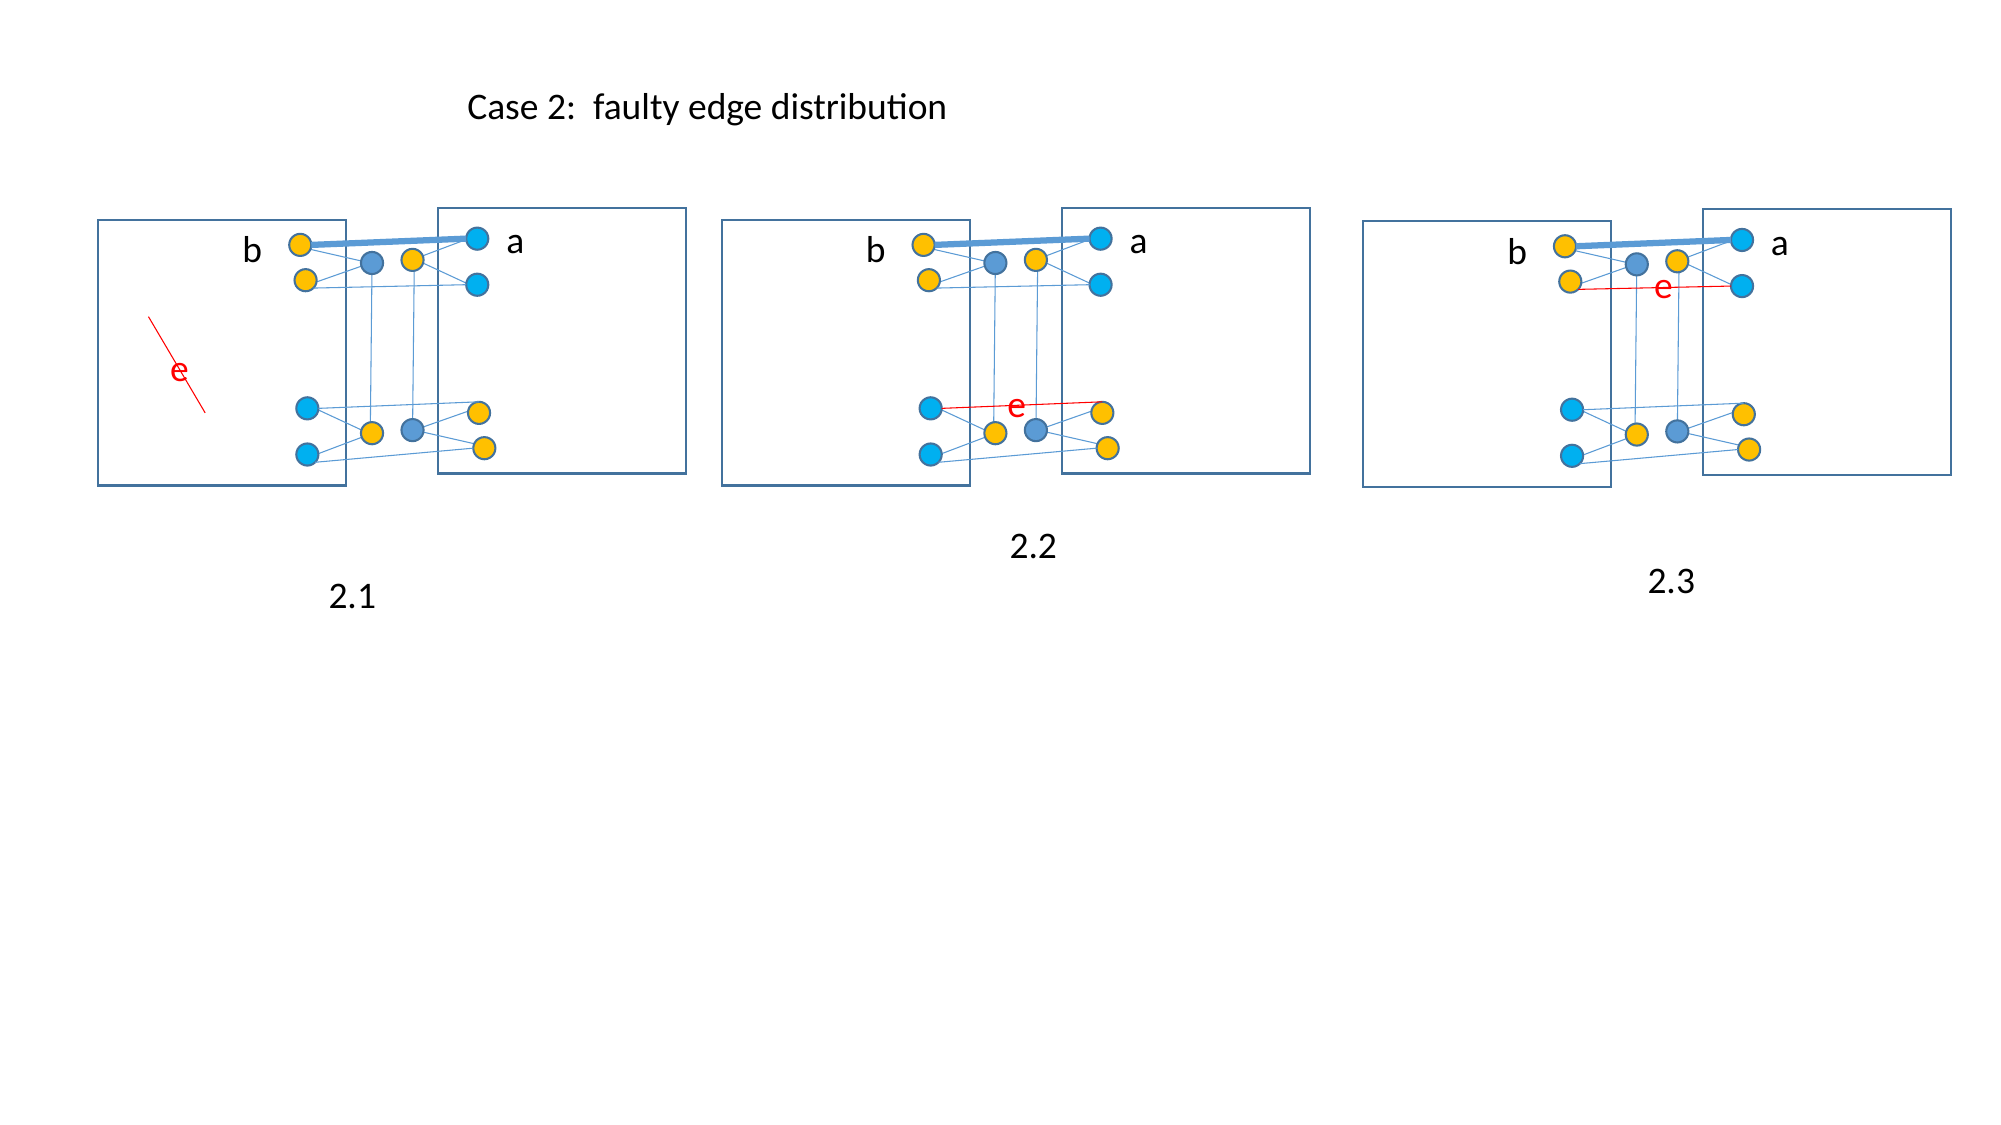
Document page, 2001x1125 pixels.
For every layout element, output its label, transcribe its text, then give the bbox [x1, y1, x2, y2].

text_box Case 2: faulty edge distribution [452, 74, 963, 135]
text_box 2.2 [994, 513, 1072, 574]
text_box 2.1 [313, 563, 391, 624]
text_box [1362, 208, 1952, 487]
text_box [721, 207, 1310, 486]
text_box 2.3 [1632, 548, 1711, 609]
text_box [98, 207, 687, 486]
